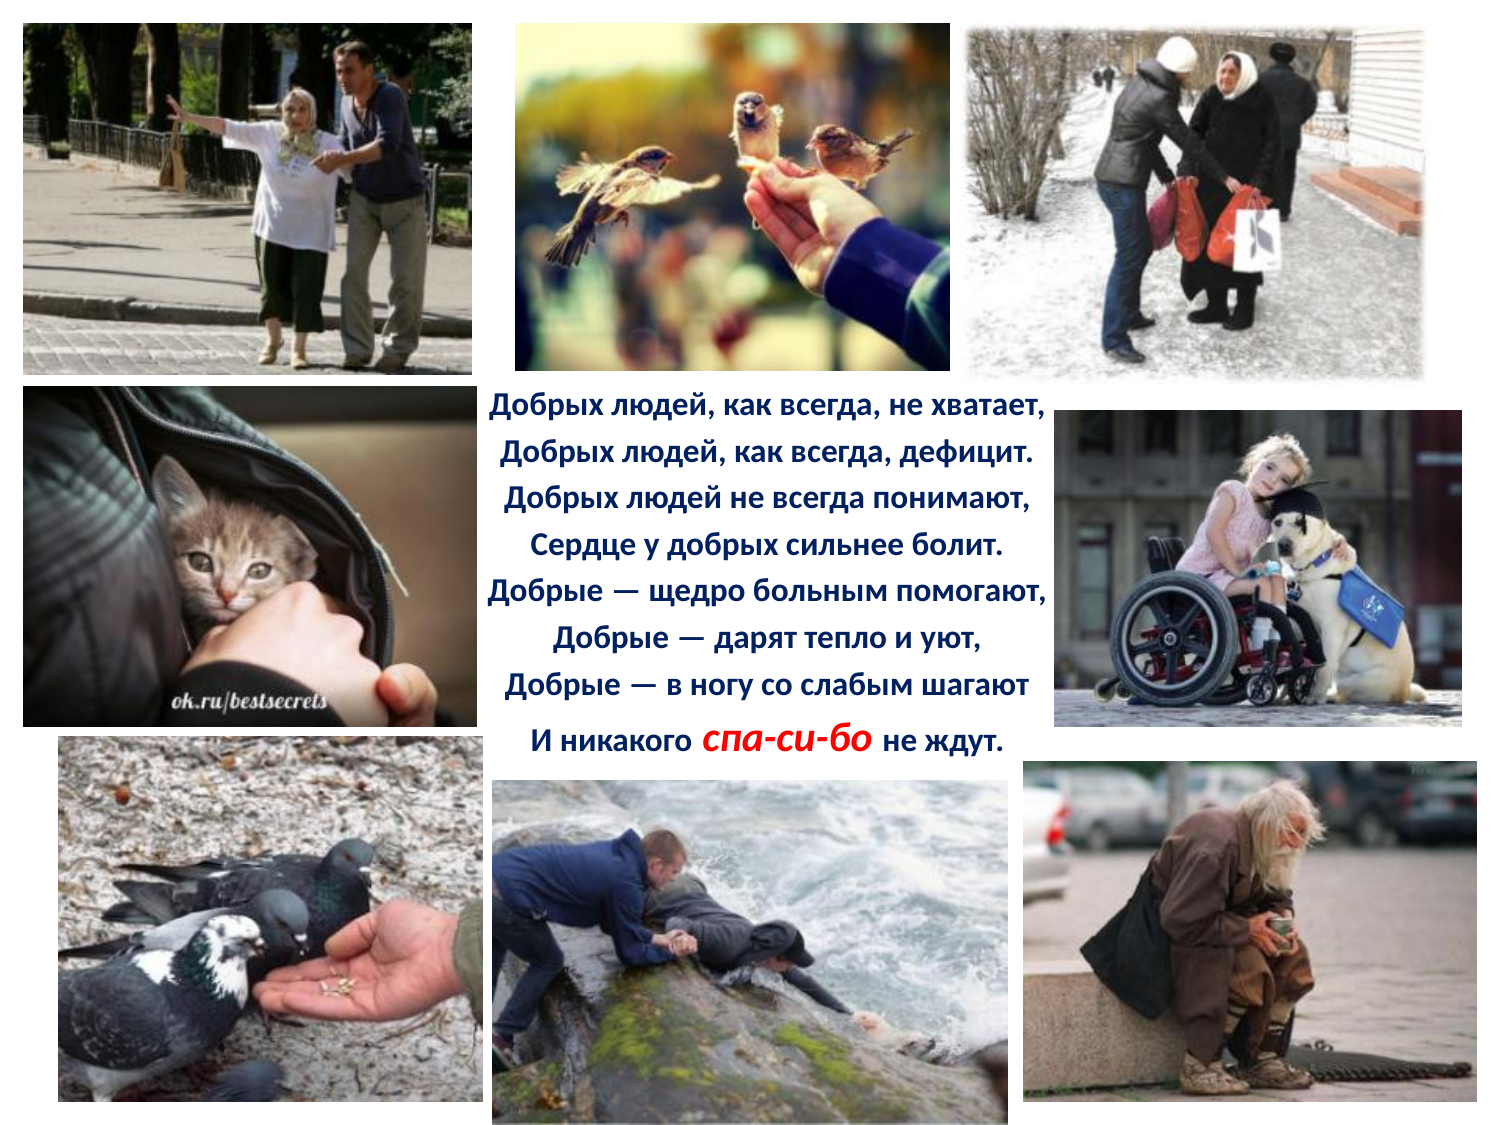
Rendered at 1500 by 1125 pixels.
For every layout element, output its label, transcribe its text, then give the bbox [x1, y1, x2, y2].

picture [23, 386, 477, 727]
picture [58, 736, 483, 1102]
list Добрых людей, как всегда, не хватает, Добрых людей, как всегда, дефицит. Добрых людей не всегда понимают, Сердце у добрых сильнее болит. Добрые — щедро больным помогают, Добрые — дарят тепло и уют, Добрые — в ногу со слабым шагают И никакого спа-си-бо не ждут. [472, 375, 1090, 786]
picture [960, 23, 1430, 387]
picture [23, 23, 472, 376]
picture [515, 23, 950, 371]
picture [1023, 761, 1477, 1102]
picture [491, 779, 1008, 1125]
picture [1054, 409, 1463, 727]
